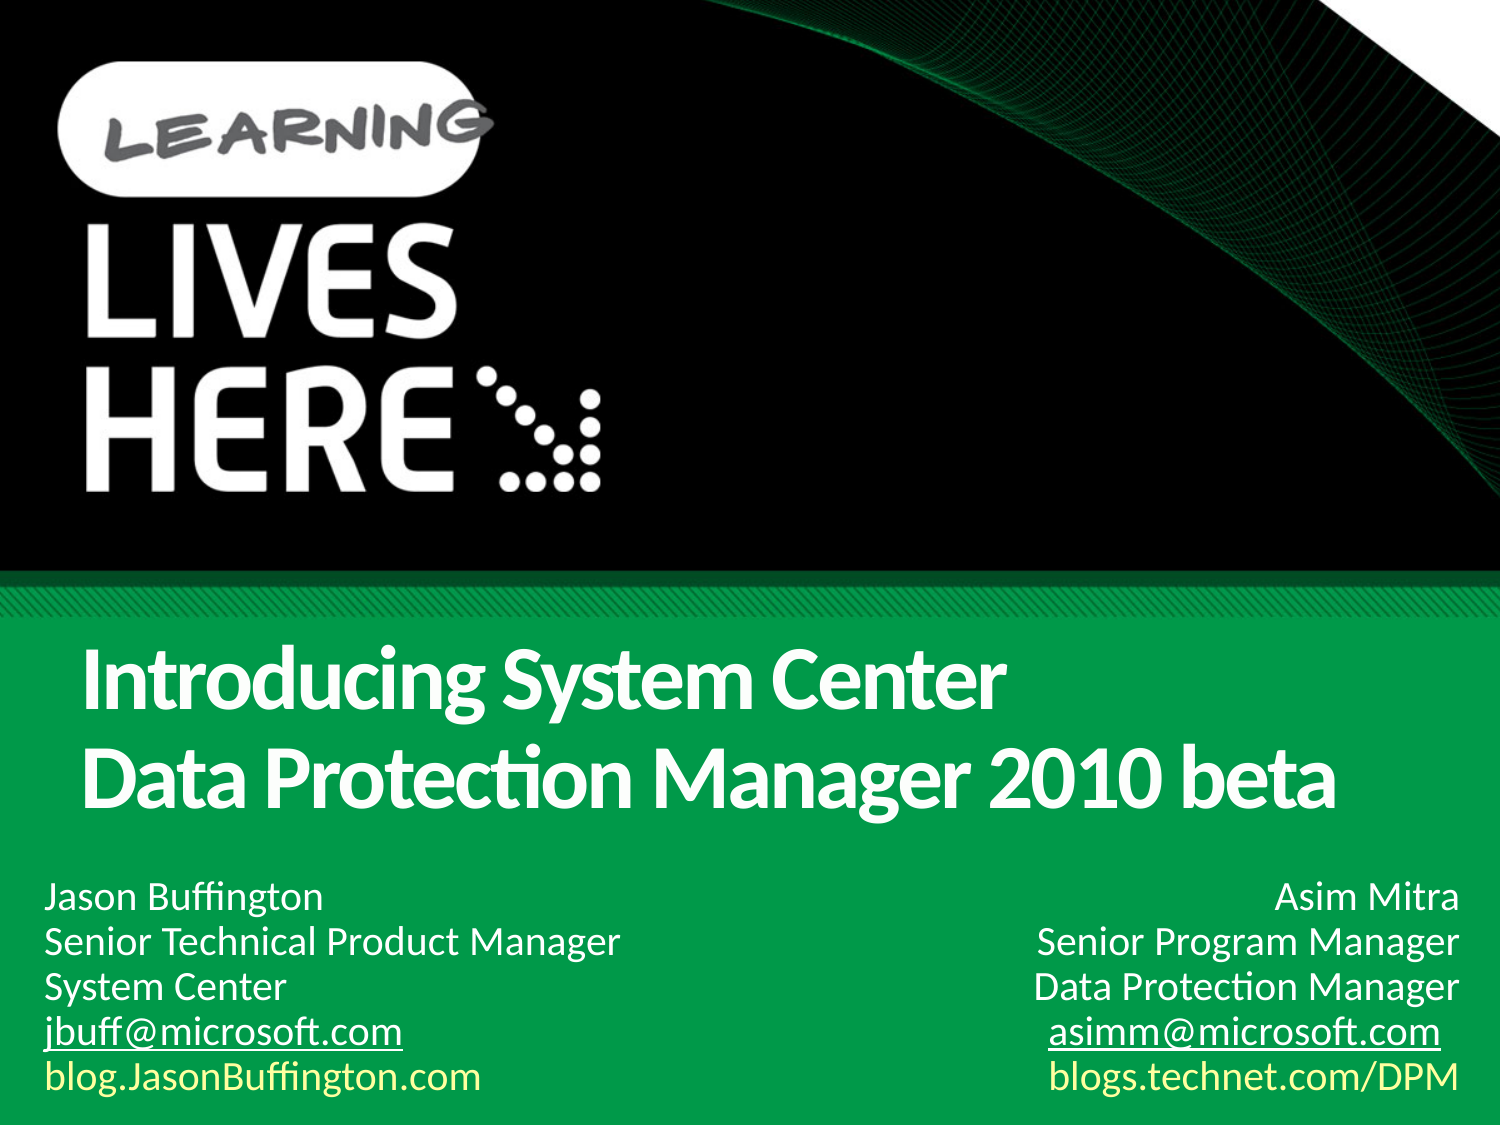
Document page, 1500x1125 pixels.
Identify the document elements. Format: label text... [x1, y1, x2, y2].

subtitle Jason Buffington Senior Technical Product Manager System Center jbuff@microsoft.com blog.JasonBuffington.com [44, 874, 670, 951]
title Introducing System Center Data Protection Manager 2010 beta [80, 630, 1380, 850]
picture [0, 0, 1500, 1125]
text_box Asim Mitra Senior Program Manager Data Protection Manager asimm@microsoft.com blogs.technet.com/DPM [834, 874, 1461, 951]
